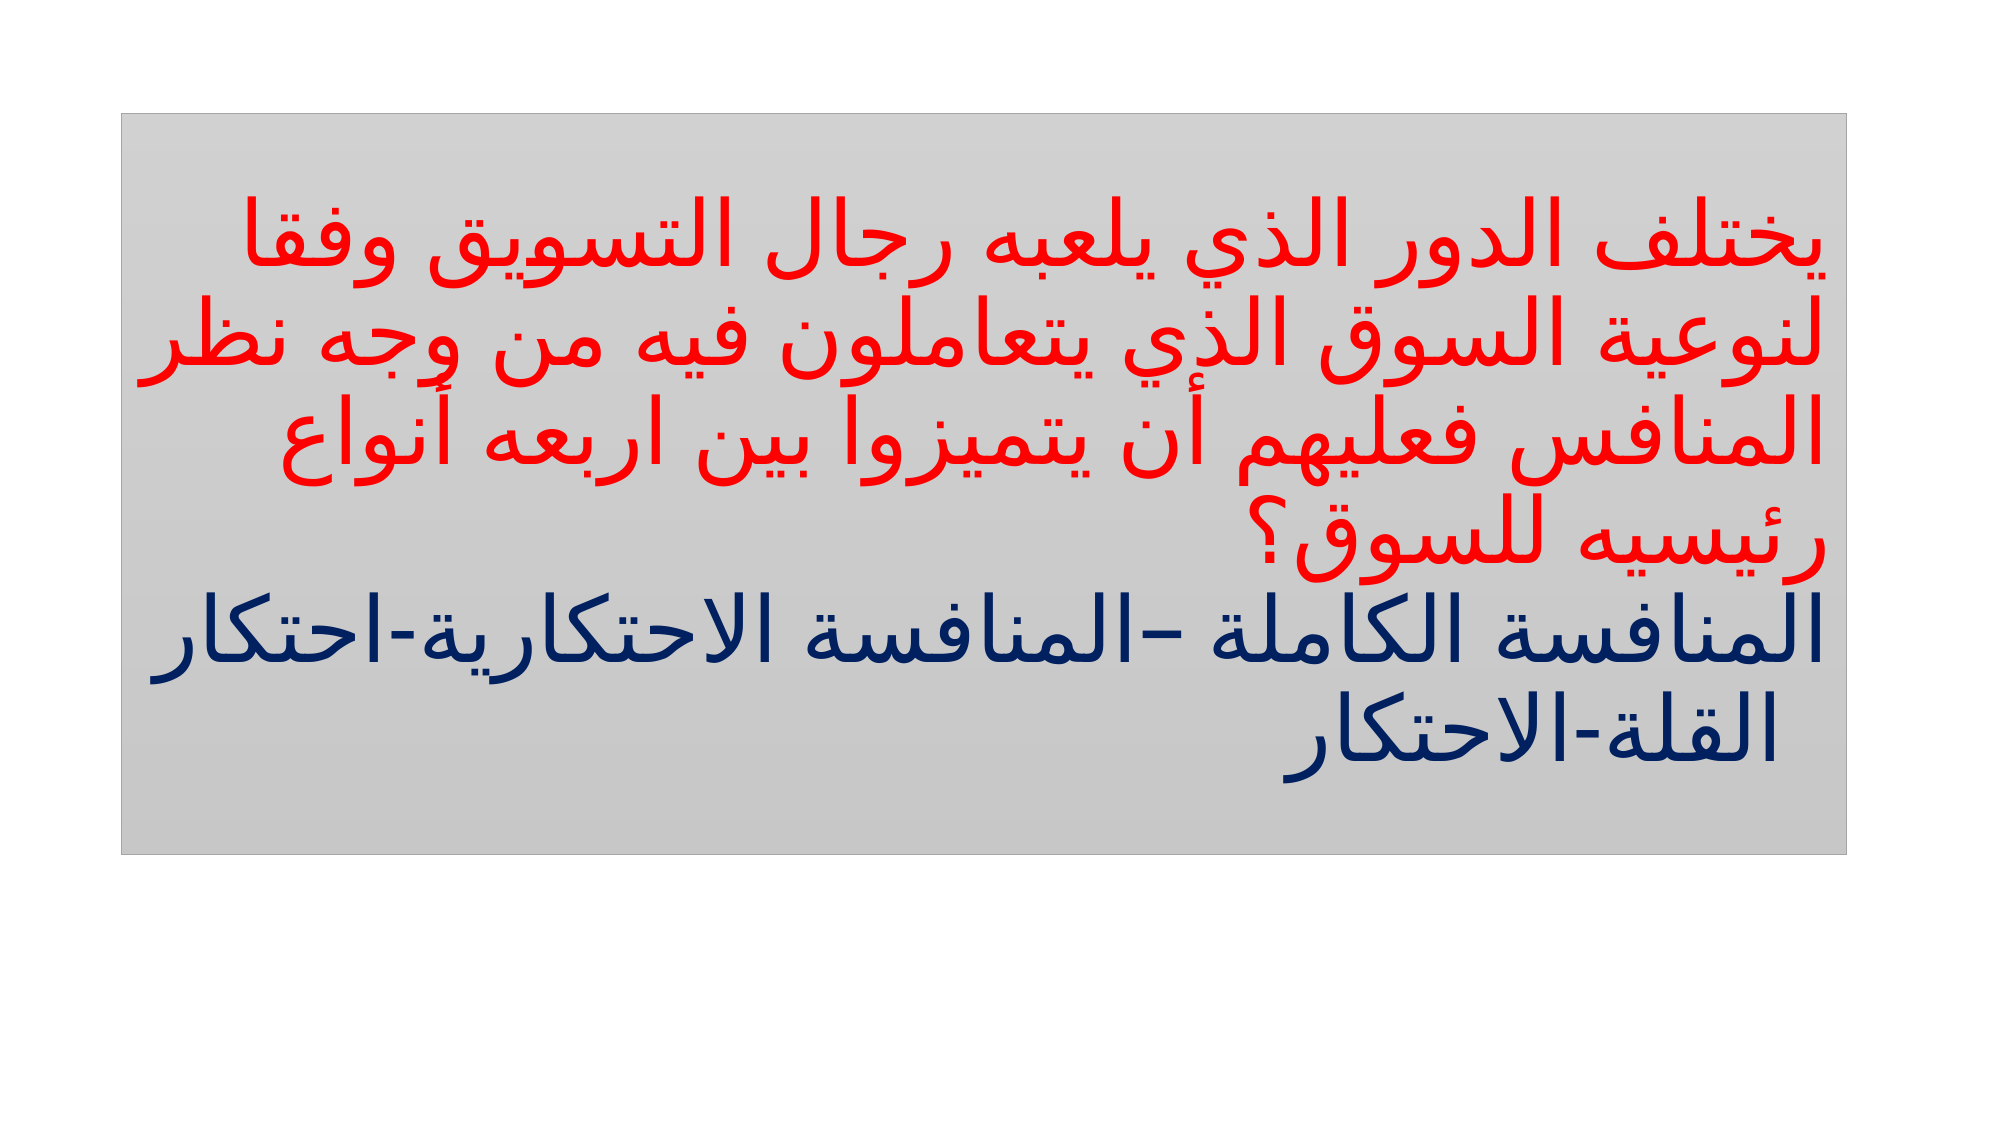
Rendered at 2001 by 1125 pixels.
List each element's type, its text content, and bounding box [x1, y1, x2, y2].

title يختلف الدور الذي يلعبه رجال التسويق وفقا لنوعية السوق الذي يتعاملون فيه من وجه نظر المنافس فعليهم أن يتميزوا بين اربعه أنواع رئيسيه للسوق؟ المنافسة الكاملة –المنافسة الاحتكارية-احتكار القلة-الاحتكار [121, 113, 1847, 855]
